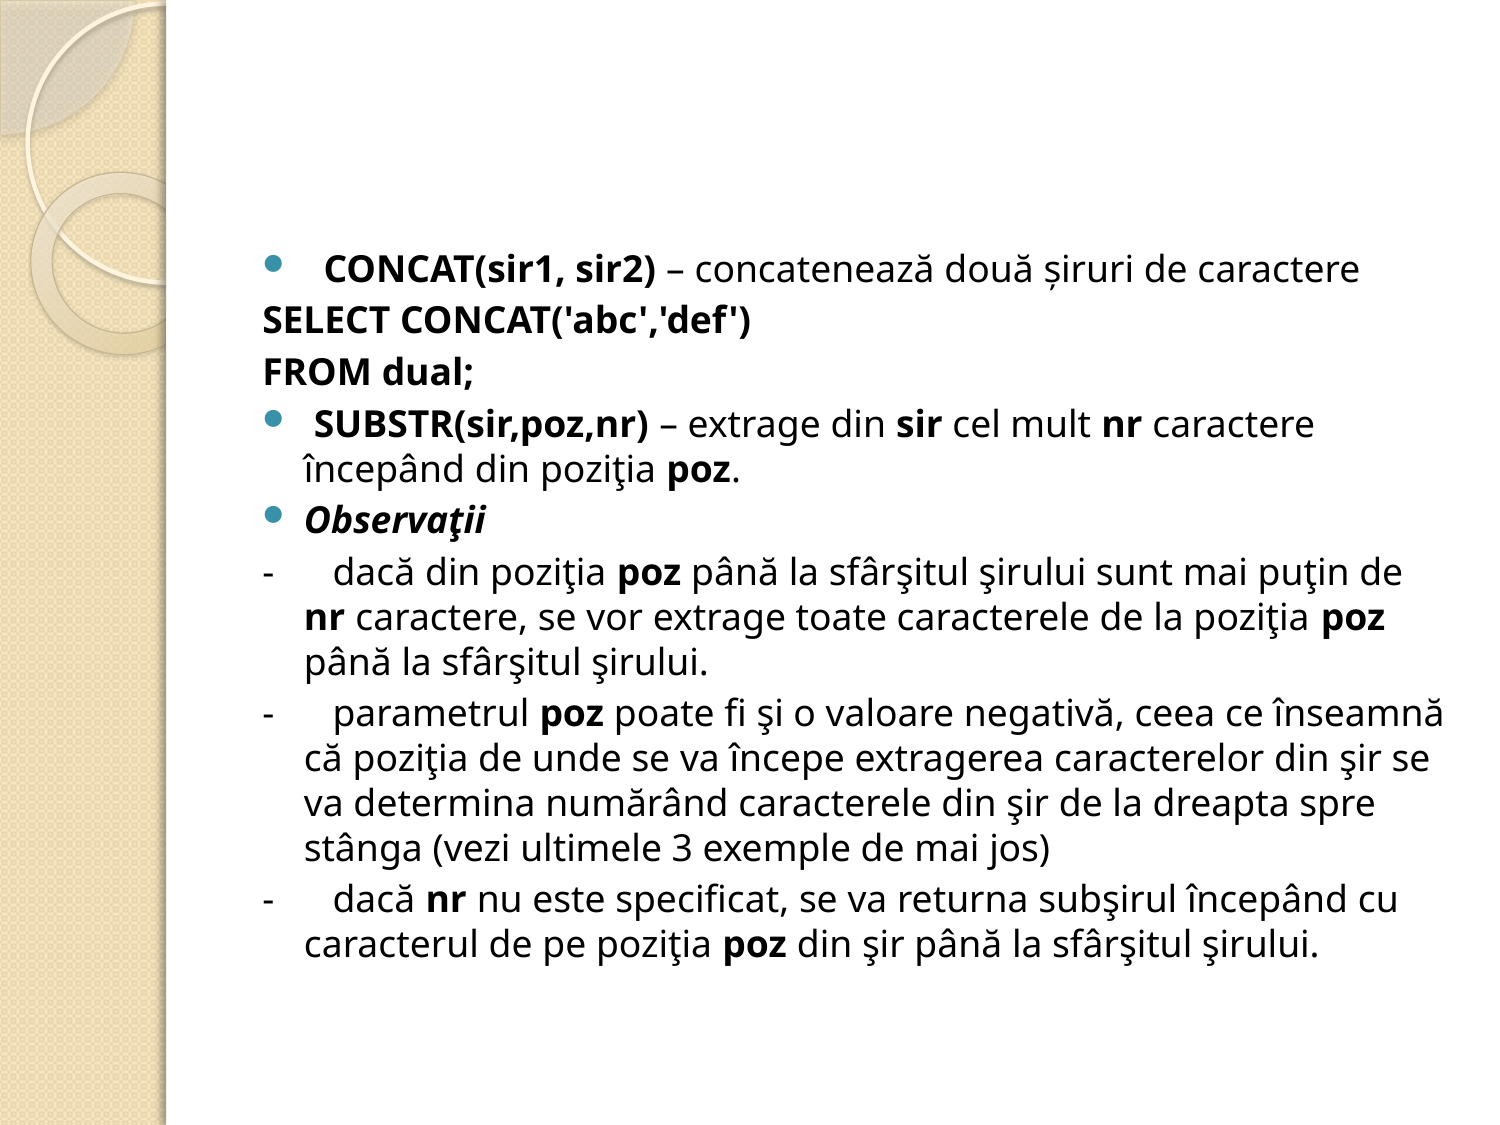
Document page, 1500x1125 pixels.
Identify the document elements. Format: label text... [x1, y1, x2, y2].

list CONCAT(sir1, sir2) – concatenează două şiruri de caractere SELECT CONCAT('abc','def') FROM dual; SUBSTR(sir,poz,nr) – extrage din sir cel mult nr caractere începând din poziţia poz. Observaţii - dacă din poziţia poz până la sfârşitul şirului sunt mai puţin de nr caractere, se vor extrage toate caracterele de la poziţia poz până la sfârşitul şirului. - parametrul poz poate fi şi o valoare negativă, ceea ce înseamnă că poziţia de unde se va începe extragerea caracterelor din şir se va determina numărând caracterele din şir de la dreapta spre stânga (vezi ultimele 3 exemple de mai jos) - dacă nr nu este specificat, se va returna subşirul începând cu caracterul de pe poziţia poz din şir până la sfârşitul şirului. [235, 237, 1466, 1025]
